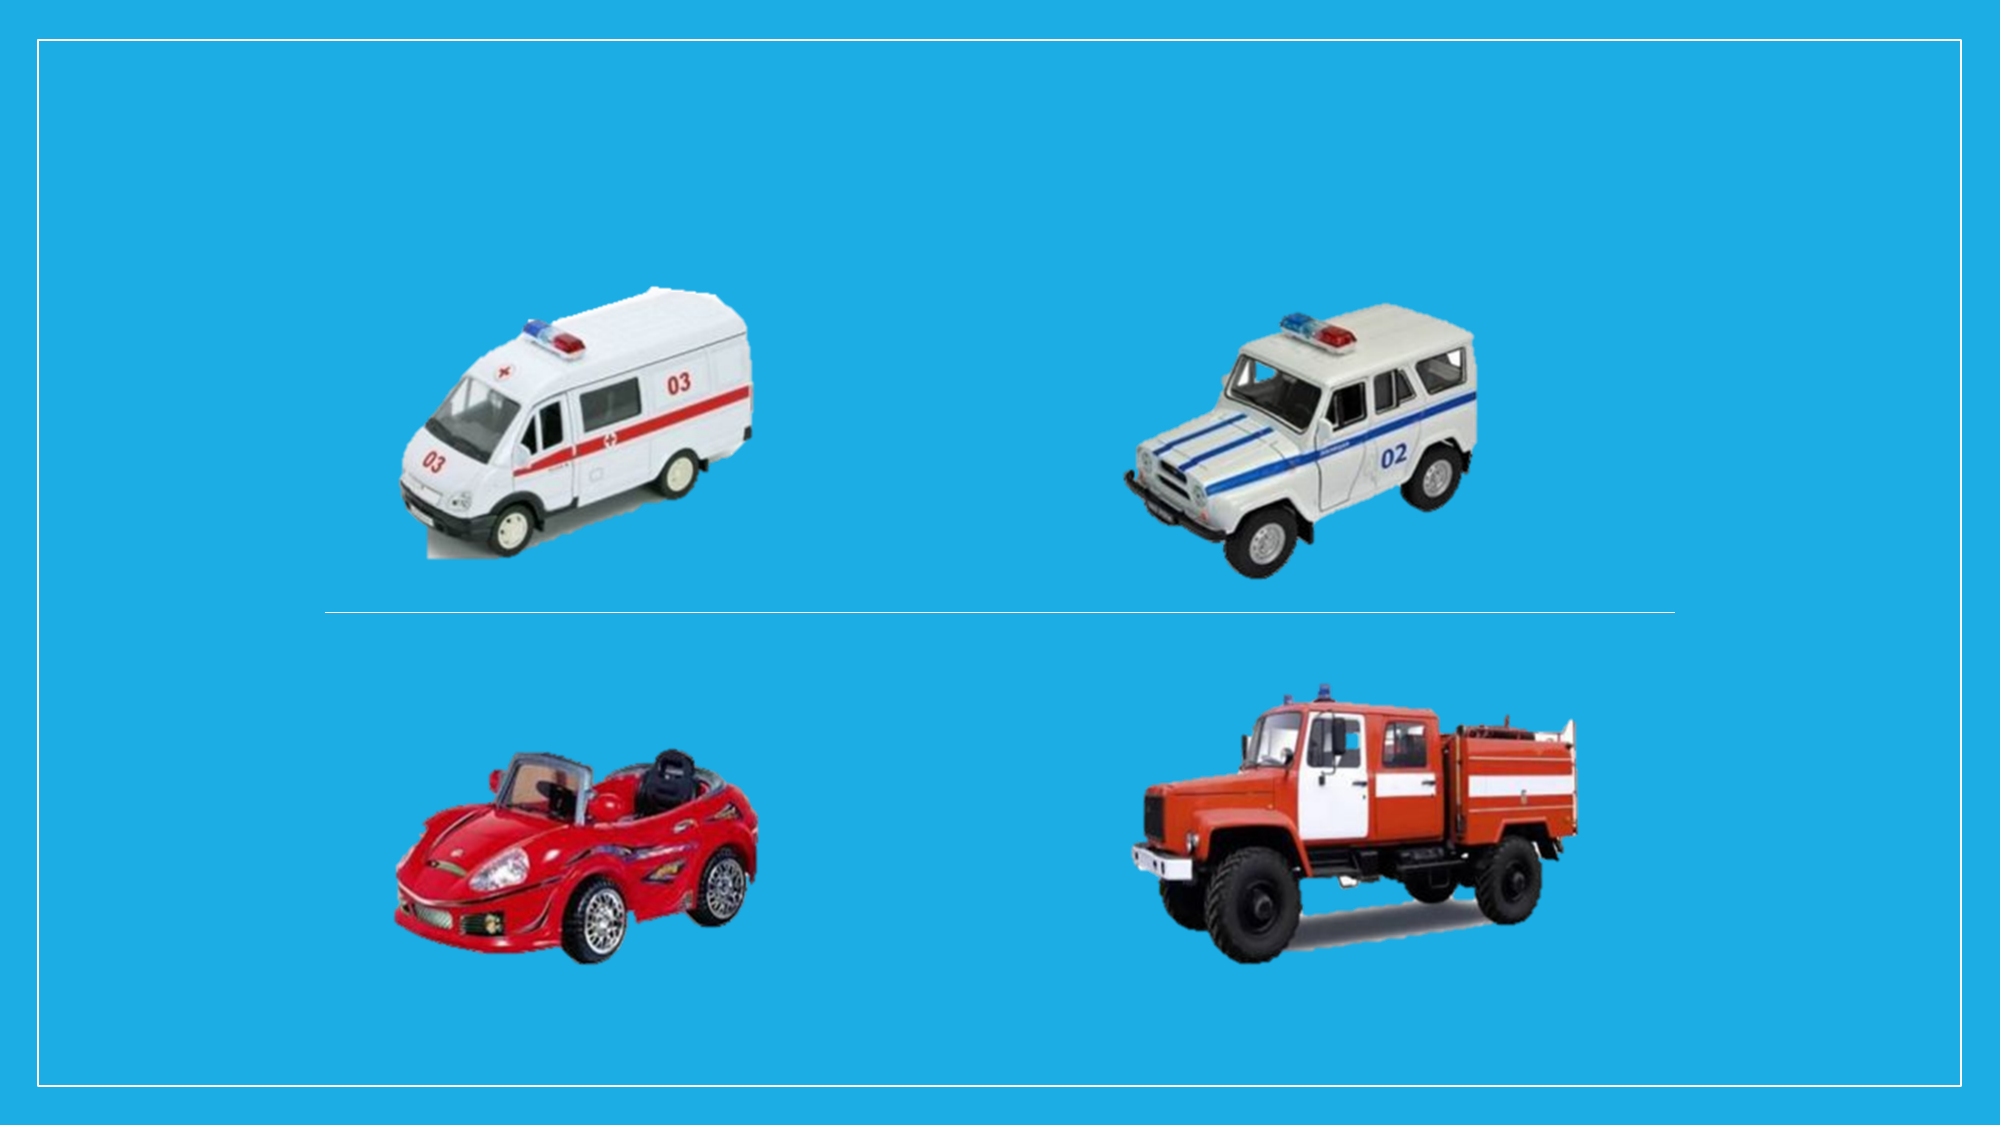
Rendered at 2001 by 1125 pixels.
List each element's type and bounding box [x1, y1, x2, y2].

picture [1129, 659, 1602, 969]
picture [371, 725, 776, 992]
picture [1100, 251, 1504, 582]
picture [371, 273, 778, 582]
